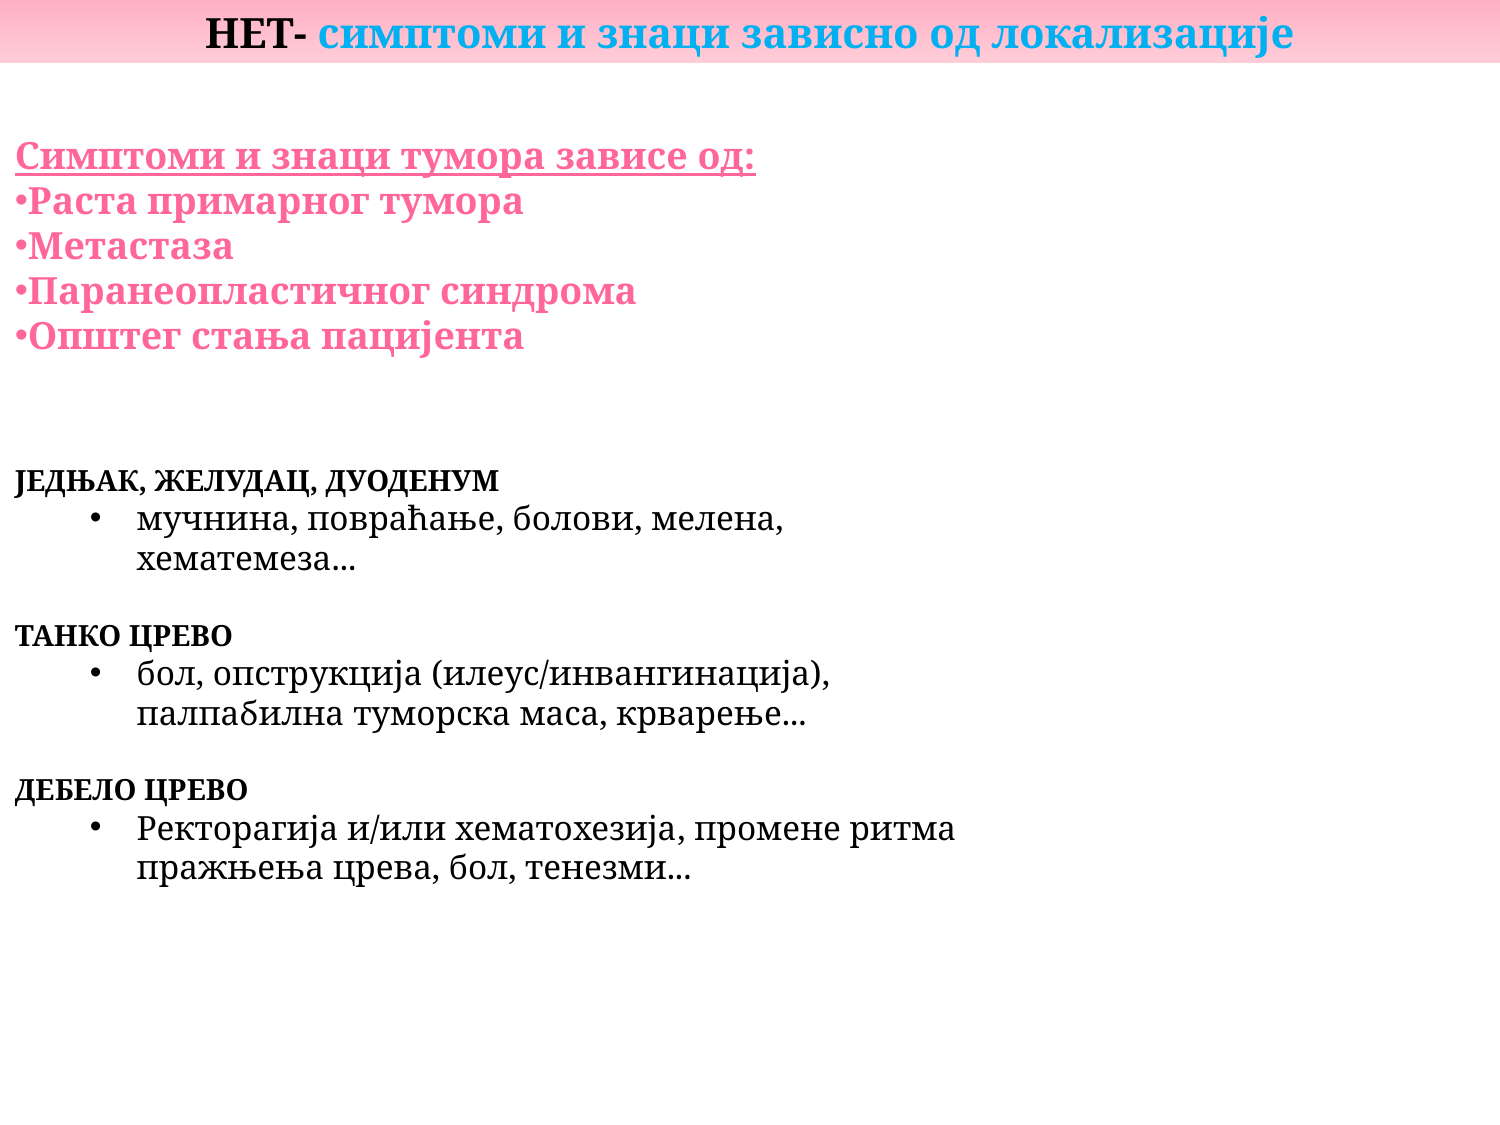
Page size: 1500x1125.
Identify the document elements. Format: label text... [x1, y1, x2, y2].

text_box Симптоми и знаци тумора зависе од: Раста примарног тумора Метастаза Паранеопластичног синдрома Општег стања пацијента ЈЕДЊАК, ЖЕЛУДАЦ, ДУОДЕНУМ мучнина, повраћање, болови, мелена, хематемеза... ТАНКО ЦРЕВО бол, опструкција (илеус/инвангинација), палпабилна туморска маса, крварење... ДЕБЕЛО ЦРЕВО Ректорагија и/или хематохезија, промене ритма пражњења црева, бол, тенезми... [0, 124, 990, 894]
text_box НЕТ- симптоми и знаци зависно од локализације [0, 0, 1500, 63]
